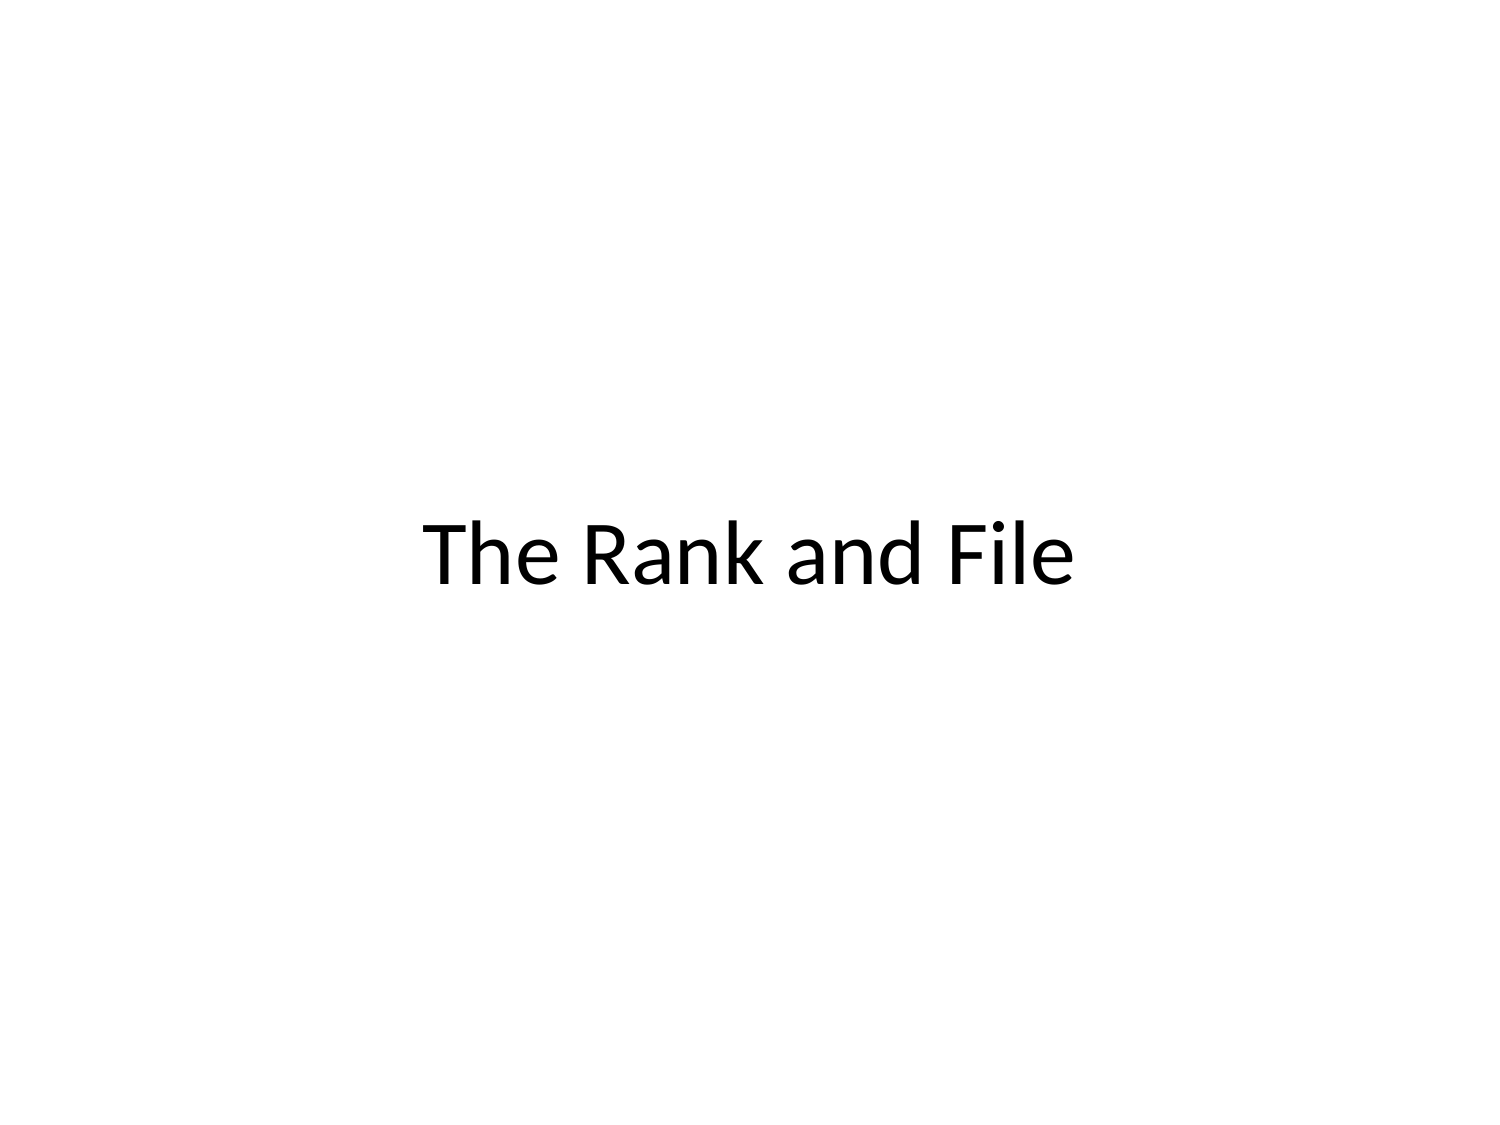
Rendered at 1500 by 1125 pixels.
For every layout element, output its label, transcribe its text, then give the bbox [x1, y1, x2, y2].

title The Rank and File [74, 44, 1426, 1051]
